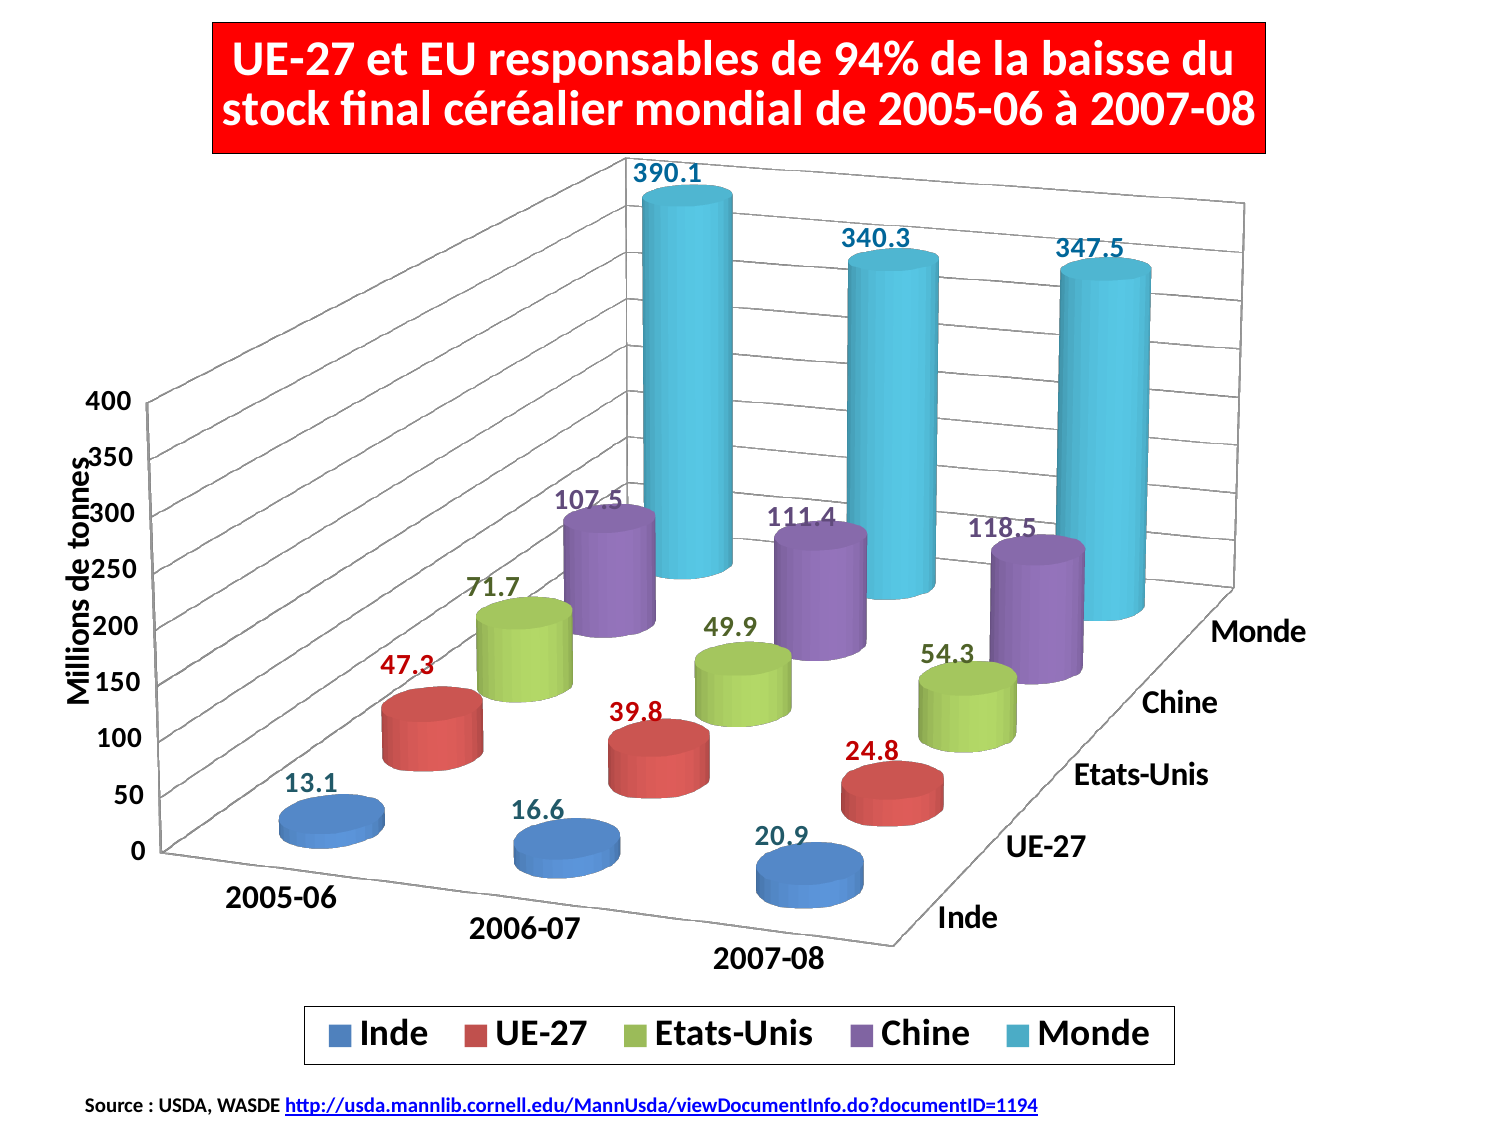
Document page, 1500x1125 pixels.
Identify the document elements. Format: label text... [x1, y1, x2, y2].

chart [0, 0, 1500, 1091]
text_box Source : USDA, WASDE http://usda.mannlib.cornell.edu/MannUsda/viewDocumentInfo.do?documentID=1194 [70, 1097, 1254, 1125]
